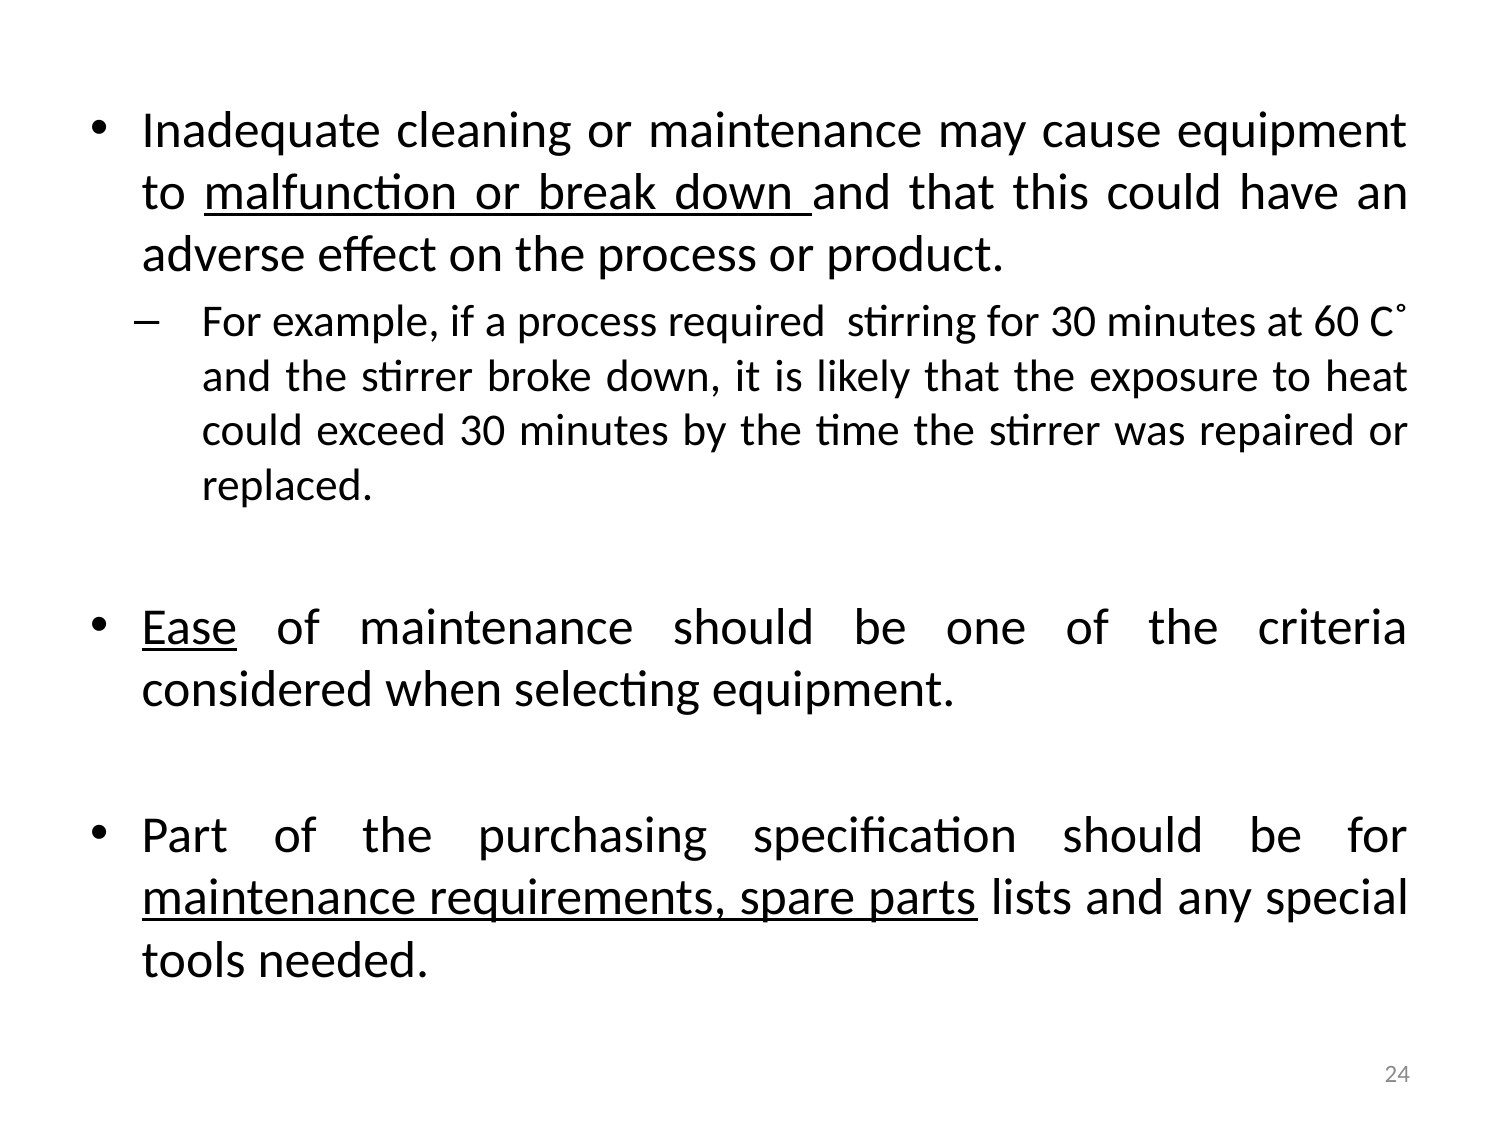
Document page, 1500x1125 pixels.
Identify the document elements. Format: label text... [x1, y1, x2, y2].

slide_number 24 [1074, 1042, 1425, 1103]
list Inadequate cleaning or maintenance may cause equipment to malfunction or break down and that this could have an adverse effect on the process or product. For example, if a process required stirring for 30 minutes at 60 C˚ and the stirrer broke down, it is likely that the exposure to heat could exceed 30 minutes by the time the stirrer was repaired or replaced. Ease of maintenance should be one of the criteria considered when selecting equipment. Part of the purchasing specification should be for maintenance requirements, spare parts lists and any special tools needed. [75, 87, 1425, 1075]
